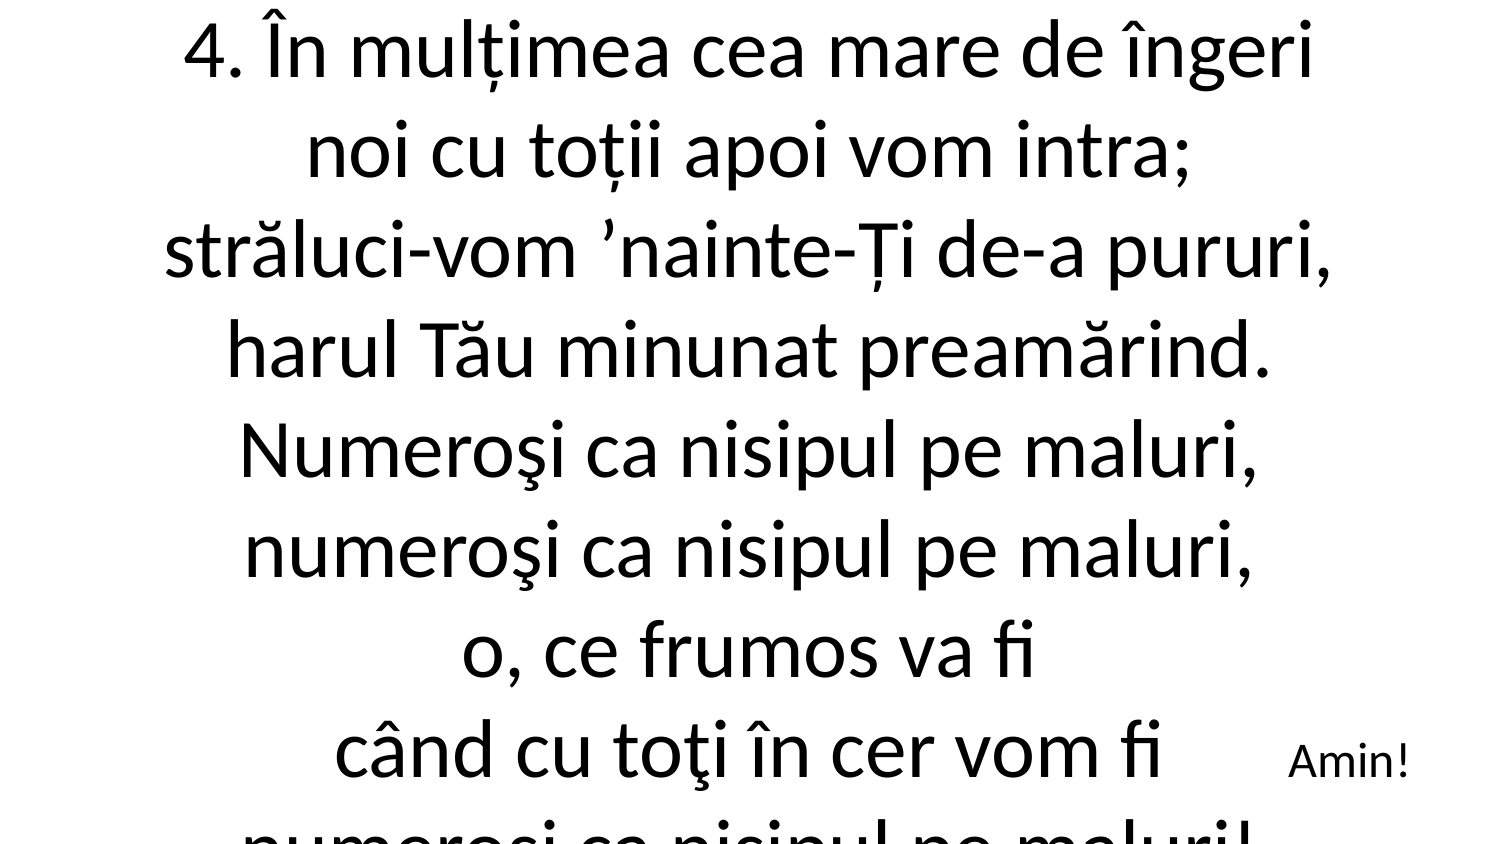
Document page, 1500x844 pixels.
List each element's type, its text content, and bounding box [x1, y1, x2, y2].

text_box Amin! [1273, 674, 1427, 795]
text_box 4. În mulțimea cea mare de îngeri noi cu toții apoi vom intra; străluci-vom ʼnainte-Ți de-a pururi, harul Tău minunat preamărind. Numeroşi ca nisipul pe maluri, numeroşi ca nisipul pe maluri, o, ce frumos va fi când cu toţi în cer vom fi numeroşi ca nisipul pe maluri! [149, 0, 1351, 844]
